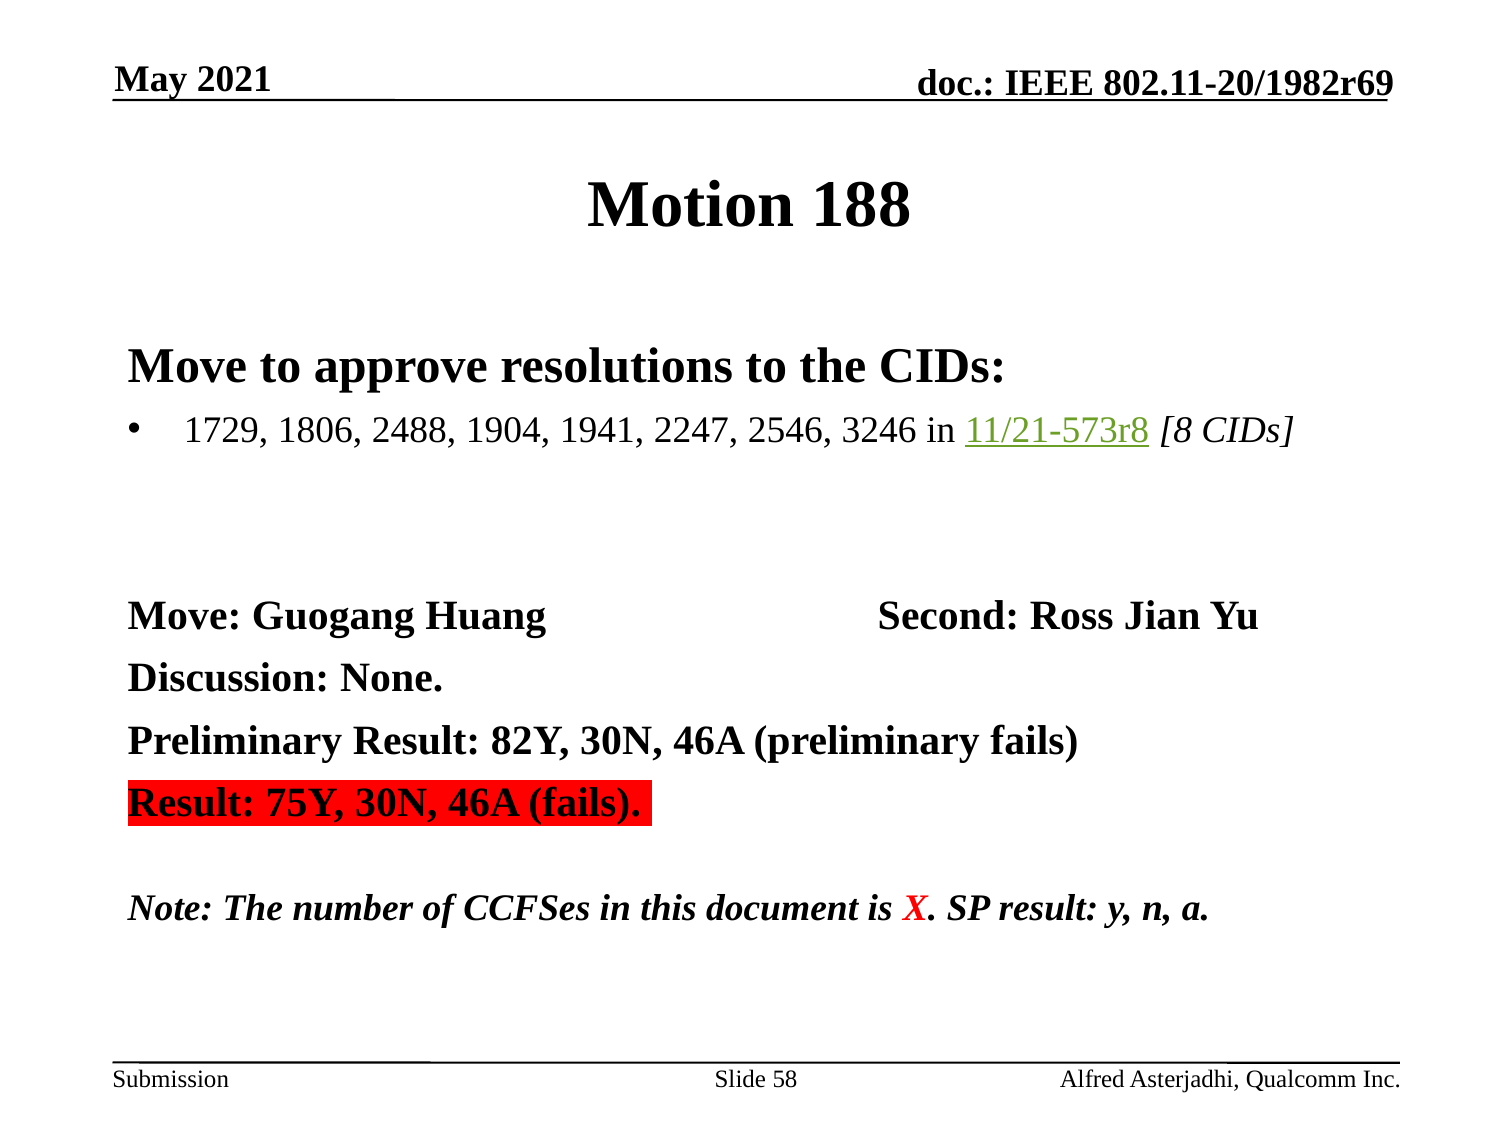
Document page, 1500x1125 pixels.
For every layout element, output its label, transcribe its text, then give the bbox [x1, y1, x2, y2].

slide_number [114, 54, 423, 100]
slide_number Slide 58 [712, 1061, 800, 1123]
title Motion 188 [112, 112, 1388, 288]
list Move to approve resolutions to the CIDs: 1729, 1806, 2488, 1904, 1941, 2247, 2546, 3246 in 11/21-573r8 [8 CIDs] Move: Guogang Huang Second: Ross Jian Yu Discussion: None. Preliminary Result: 82Y, 30N, 46A (preliminary fails) Result: 75Y, 30N, 46A (fails). Note: The number of CCFSes in this document is X. SP result: y, n, a. [112, 324, 1388, 1000]
footer Alfred Asterjadhi, Qualcomm Inc. [878, 1061, 1402, 1093]
